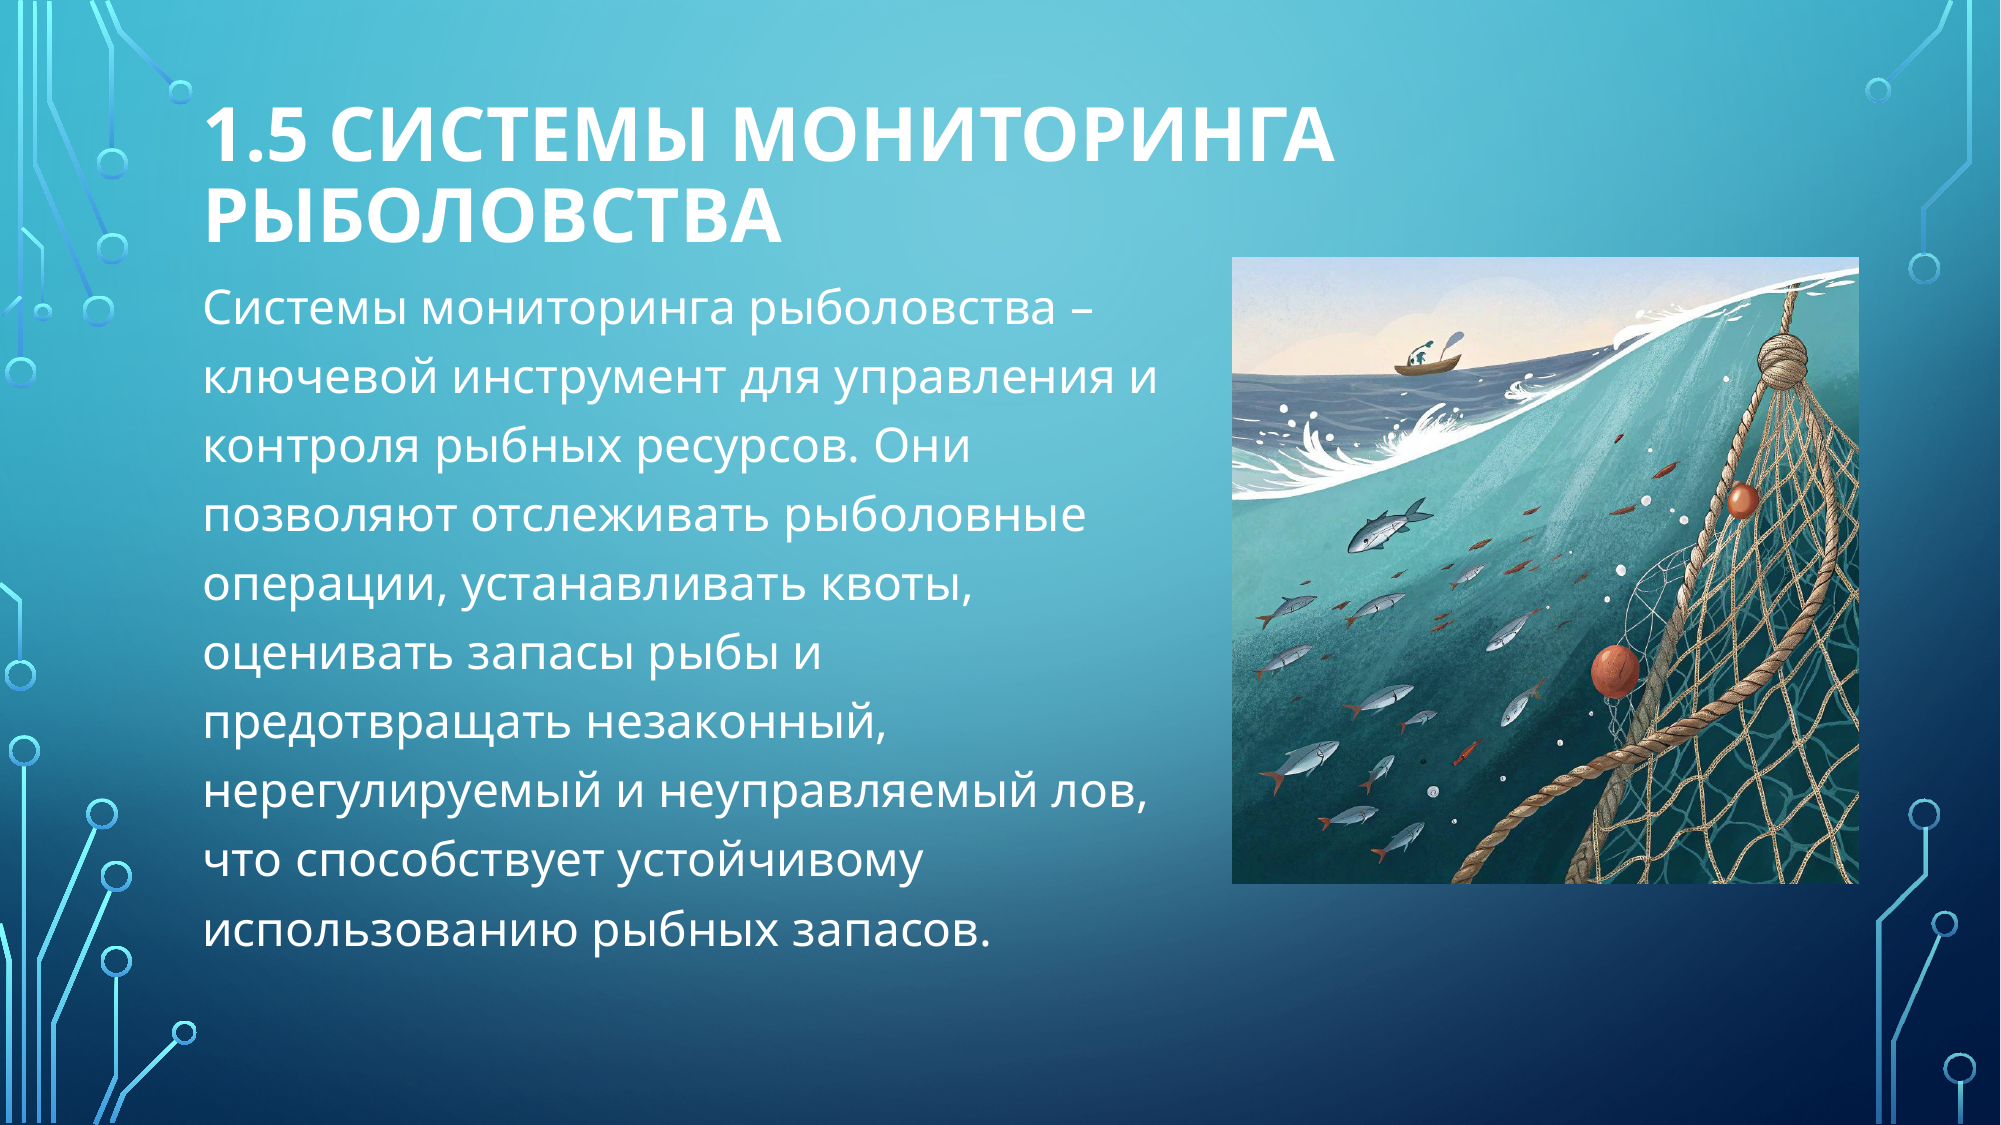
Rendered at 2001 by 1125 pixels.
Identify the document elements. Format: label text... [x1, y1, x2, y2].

picture [1231, 256, 1859, 884]
list Системы мониторинга рыболовства – ключевой инструмент для управления и контроля рыбных ресурсов. Они позволяют отслеживать рыболовные операции, устанавливать квоты, оценивать запасы рыбы и предотвращать незаконный, нерегулируемый и неуправляемый лов, что способствует устойчивому использованию рыбных запасов. [187, 257, 1185, 970]
title 1.5 Системы мониторинга рыболовства [187, 101, 1813, 344]
